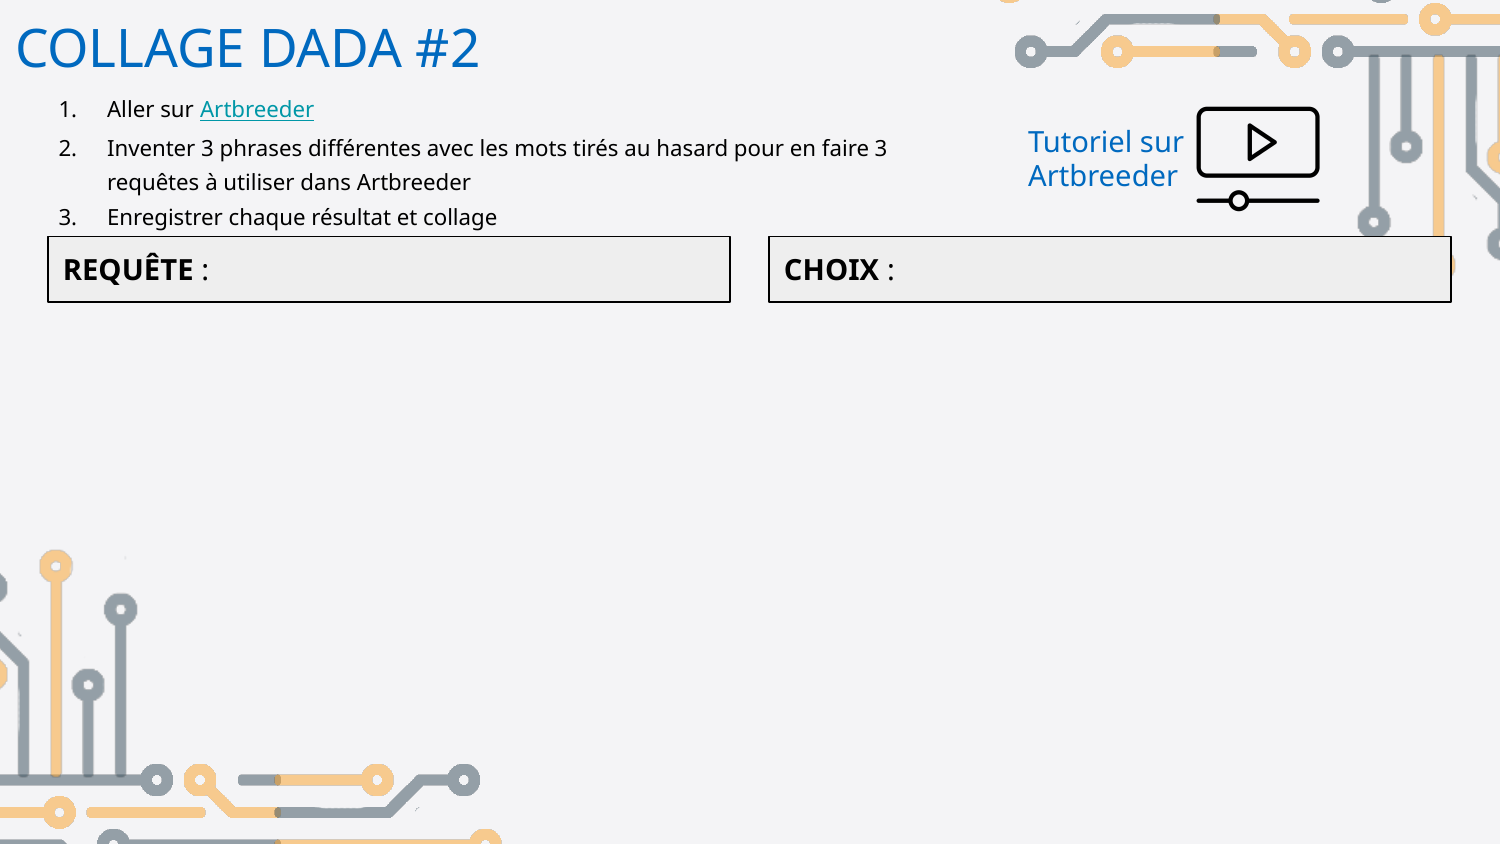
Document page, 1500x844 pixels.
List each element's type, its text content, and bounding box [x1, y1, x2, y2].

list CHOIX : [769, 236, 1452, 303]
picture [1192, 93, 1323, 223]
title COLLAGE DADA #2 [0, 0, 1058, 94]
list REQUÊTE : [47, 236, 731, 303]
text_box Tutoriel sur Artbreeder [1013, 107, 1187, 208]
list Aller sur Artbreeder Inventer 3 phrases différentes avec les mots tirés au hasard pour en faire 3 requêtes à utiliser dans Artbreeder Enregistrer chaque résultat et collage [17, 71, 962, 223]
